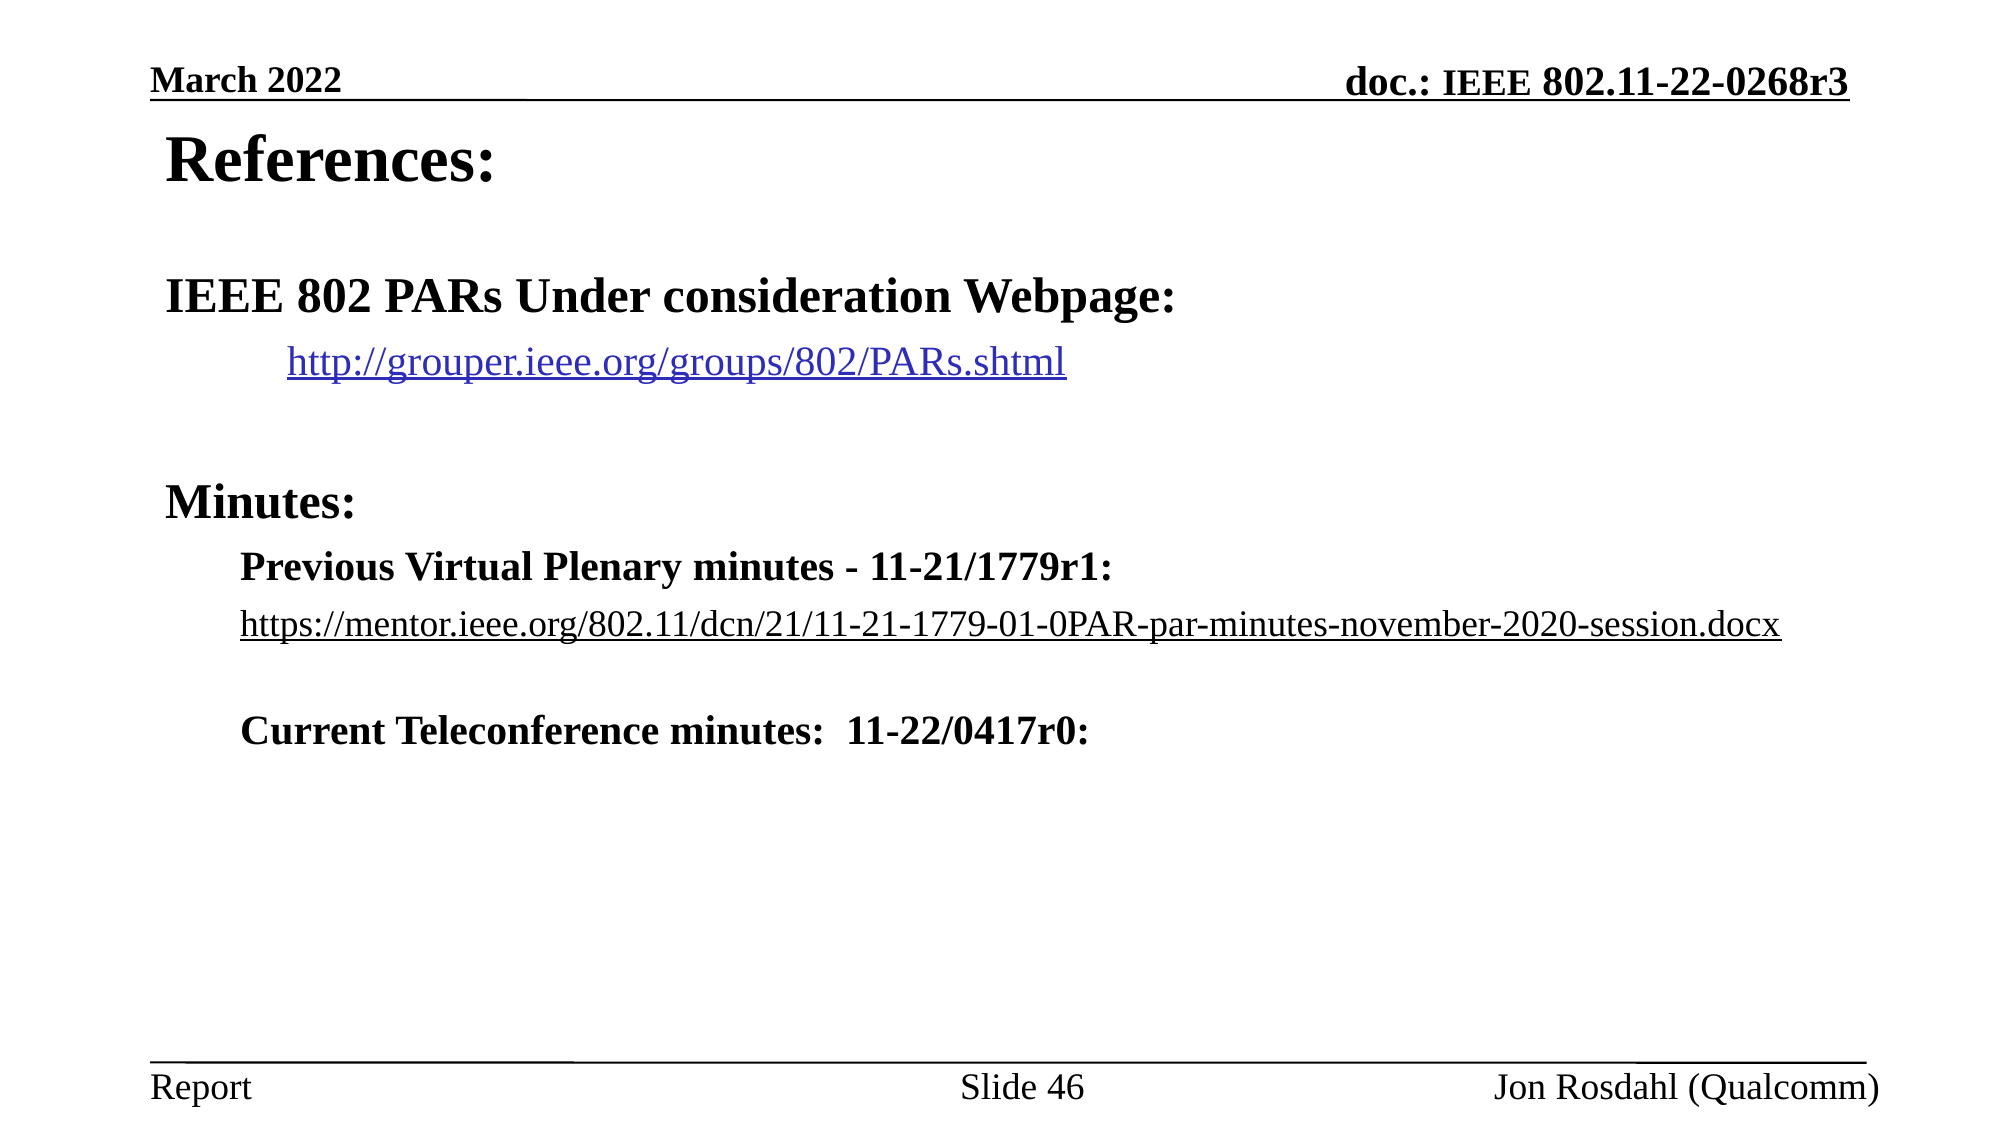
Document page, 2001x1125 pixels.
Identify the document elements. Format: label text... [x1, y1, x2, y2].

title References: [149, 112, 1850, 197]
slide_number Slide 46 [950, 1061, 1095, 1125]
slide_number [149, 49, 431, 100]
list IEEE 802 PARs Under consideration Webpage: http://grouper.ieee.org/groups/802/PARs.shtml Minutes: Previous Virtual Plenary minutes - 11-21/1779r1: https://mentor.ieee.org/802.11/dcn/21/11-21-1779-01-0PAR-par-minutes-november-2020-session.docx Current Teleconference minutes: 11-22/0417r0: [149, 255, 1881, 1000]
footer Jon Rosdahl (Qualcomm) [1436, 1061, 1881, 1108]
